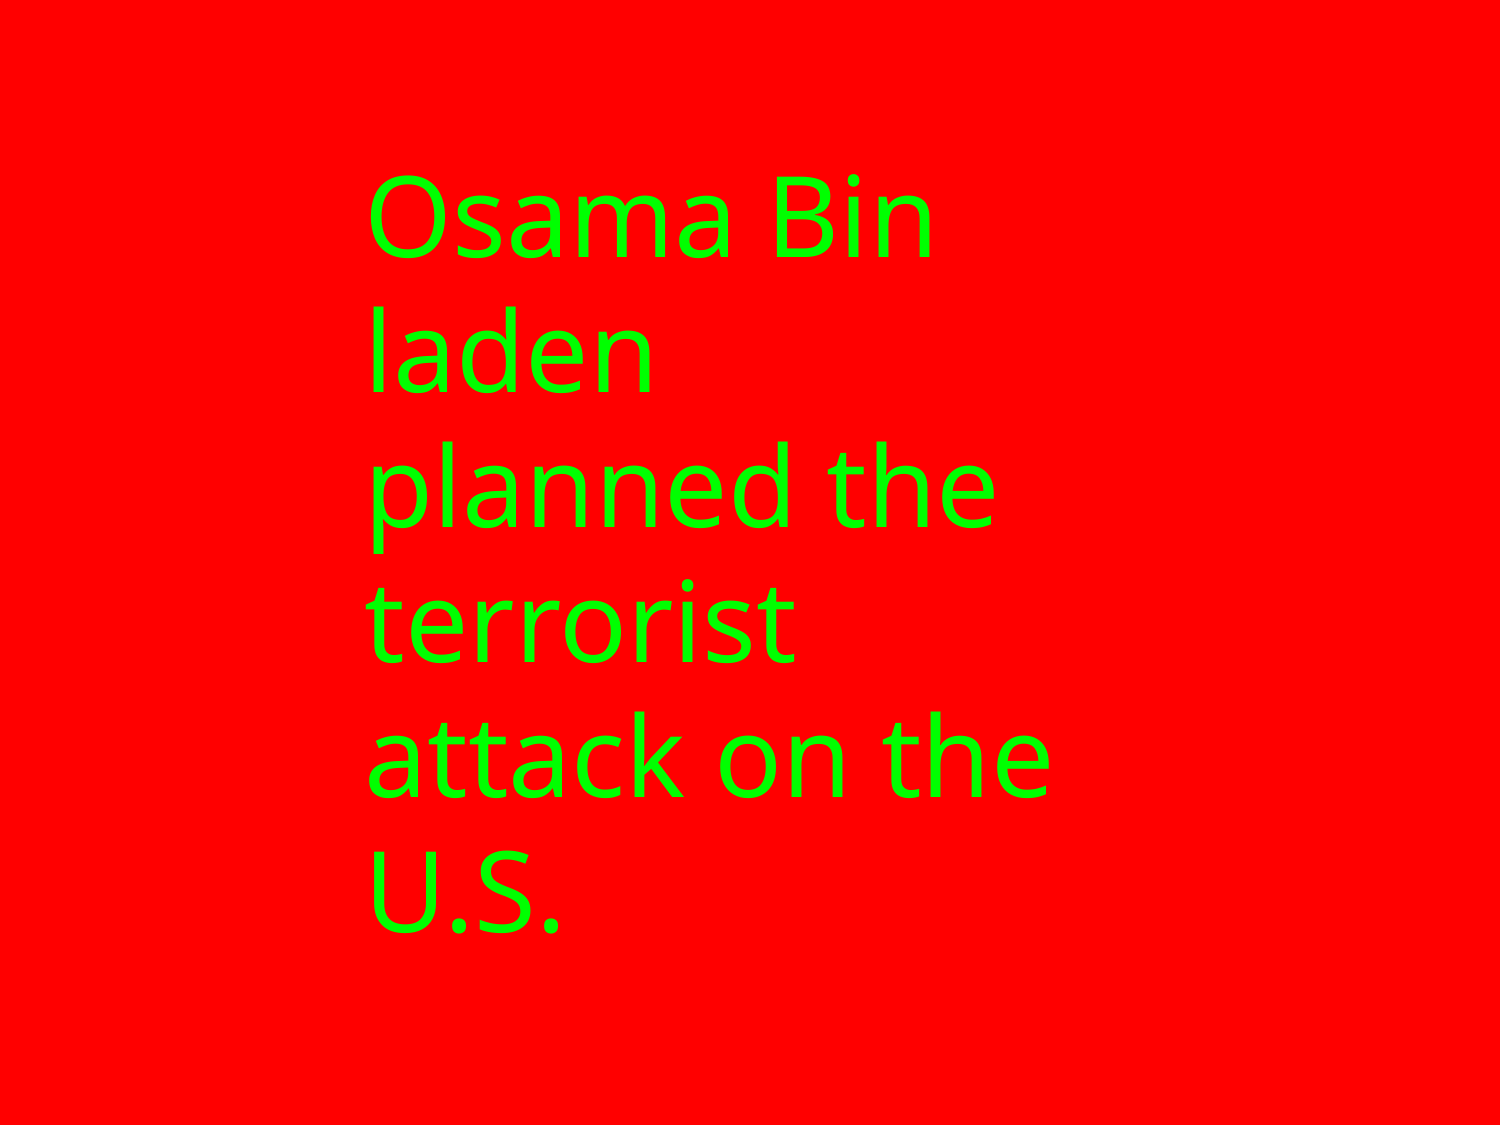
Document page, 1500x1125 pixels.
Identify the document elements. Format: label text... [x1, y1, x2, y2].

text_box Osama Bin laden planned the terrorist attack on the U.S. [349, 137, 1100, 963]
